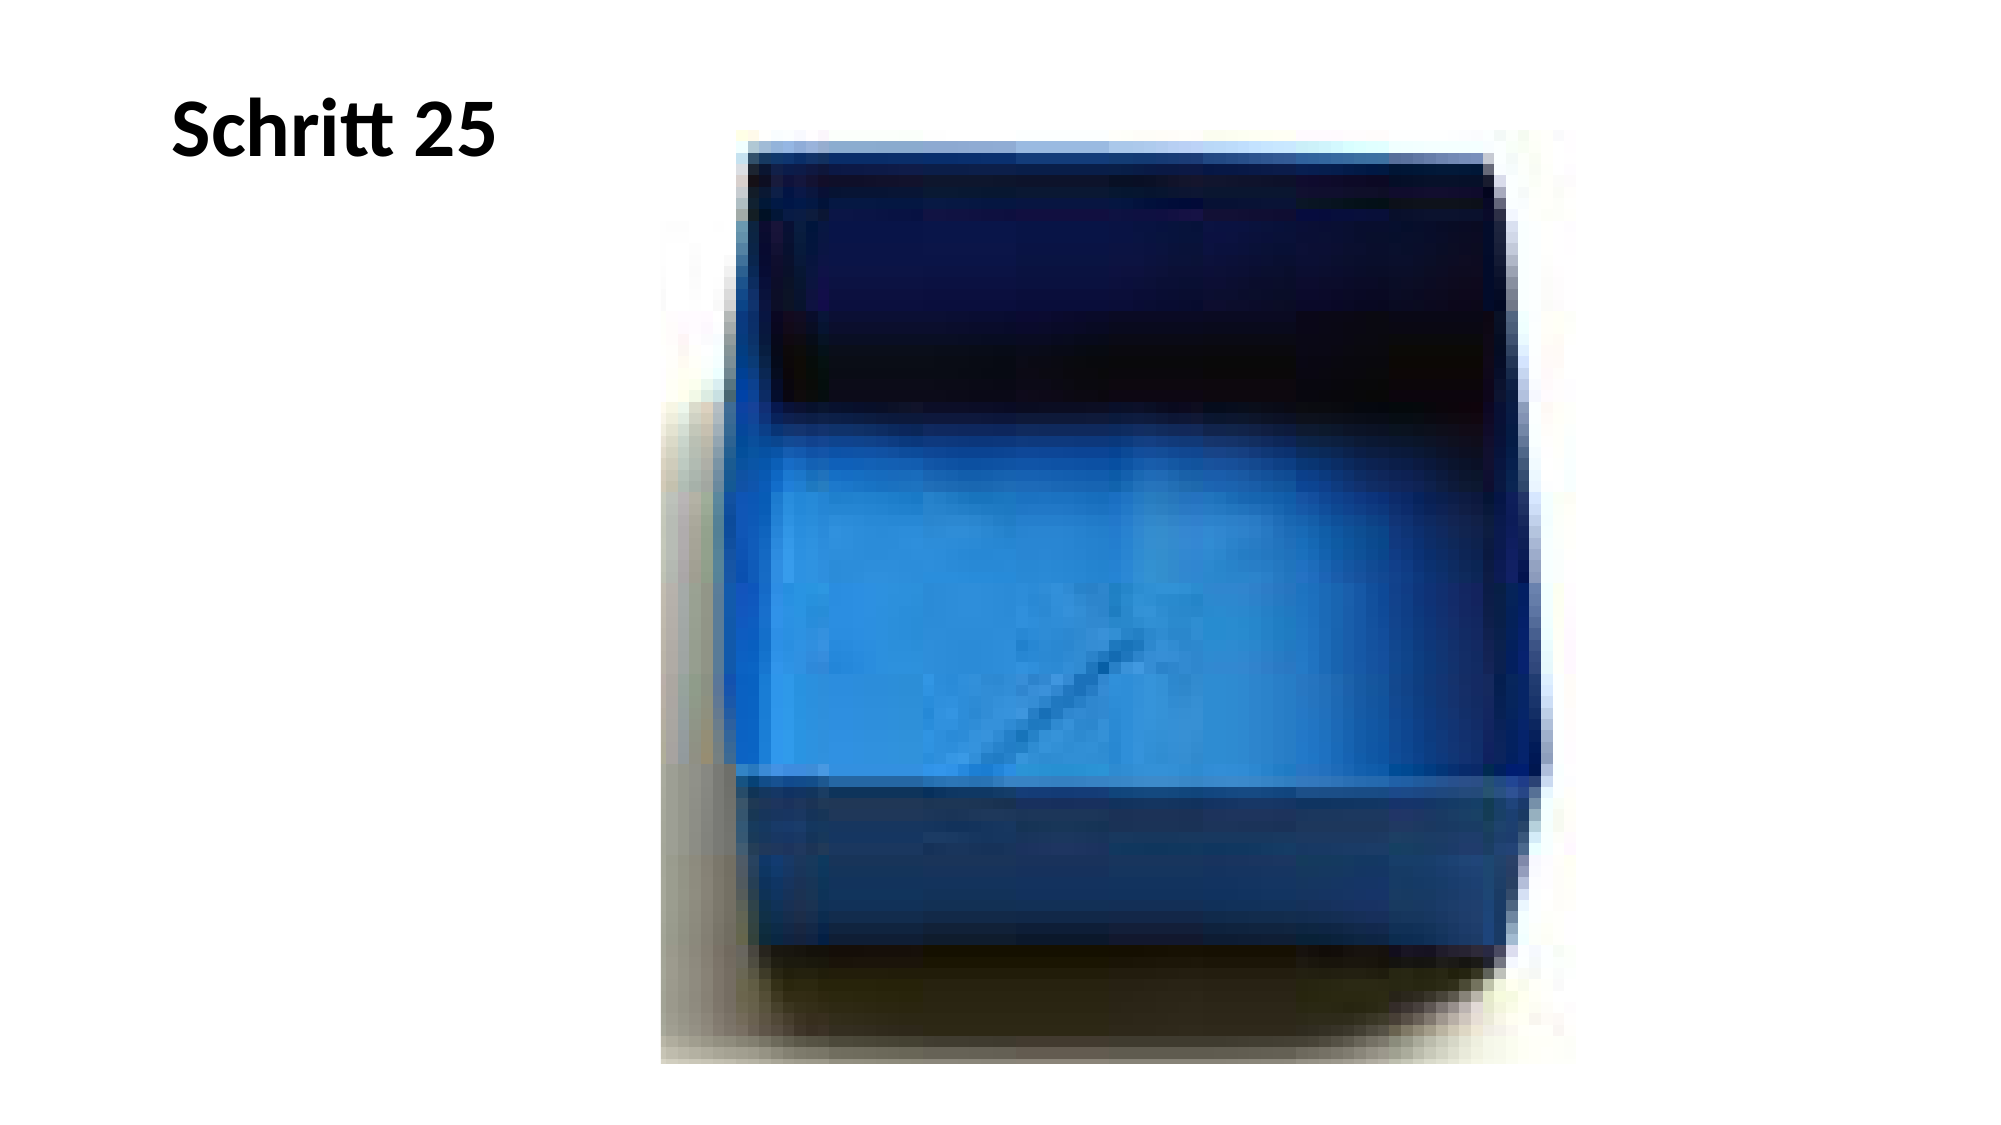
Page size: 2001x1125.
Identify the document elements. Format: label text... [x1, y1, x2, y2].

text_box Schritt 25 [157, 59, 514, 181]
picture [660, 79, 1618, 1065]
